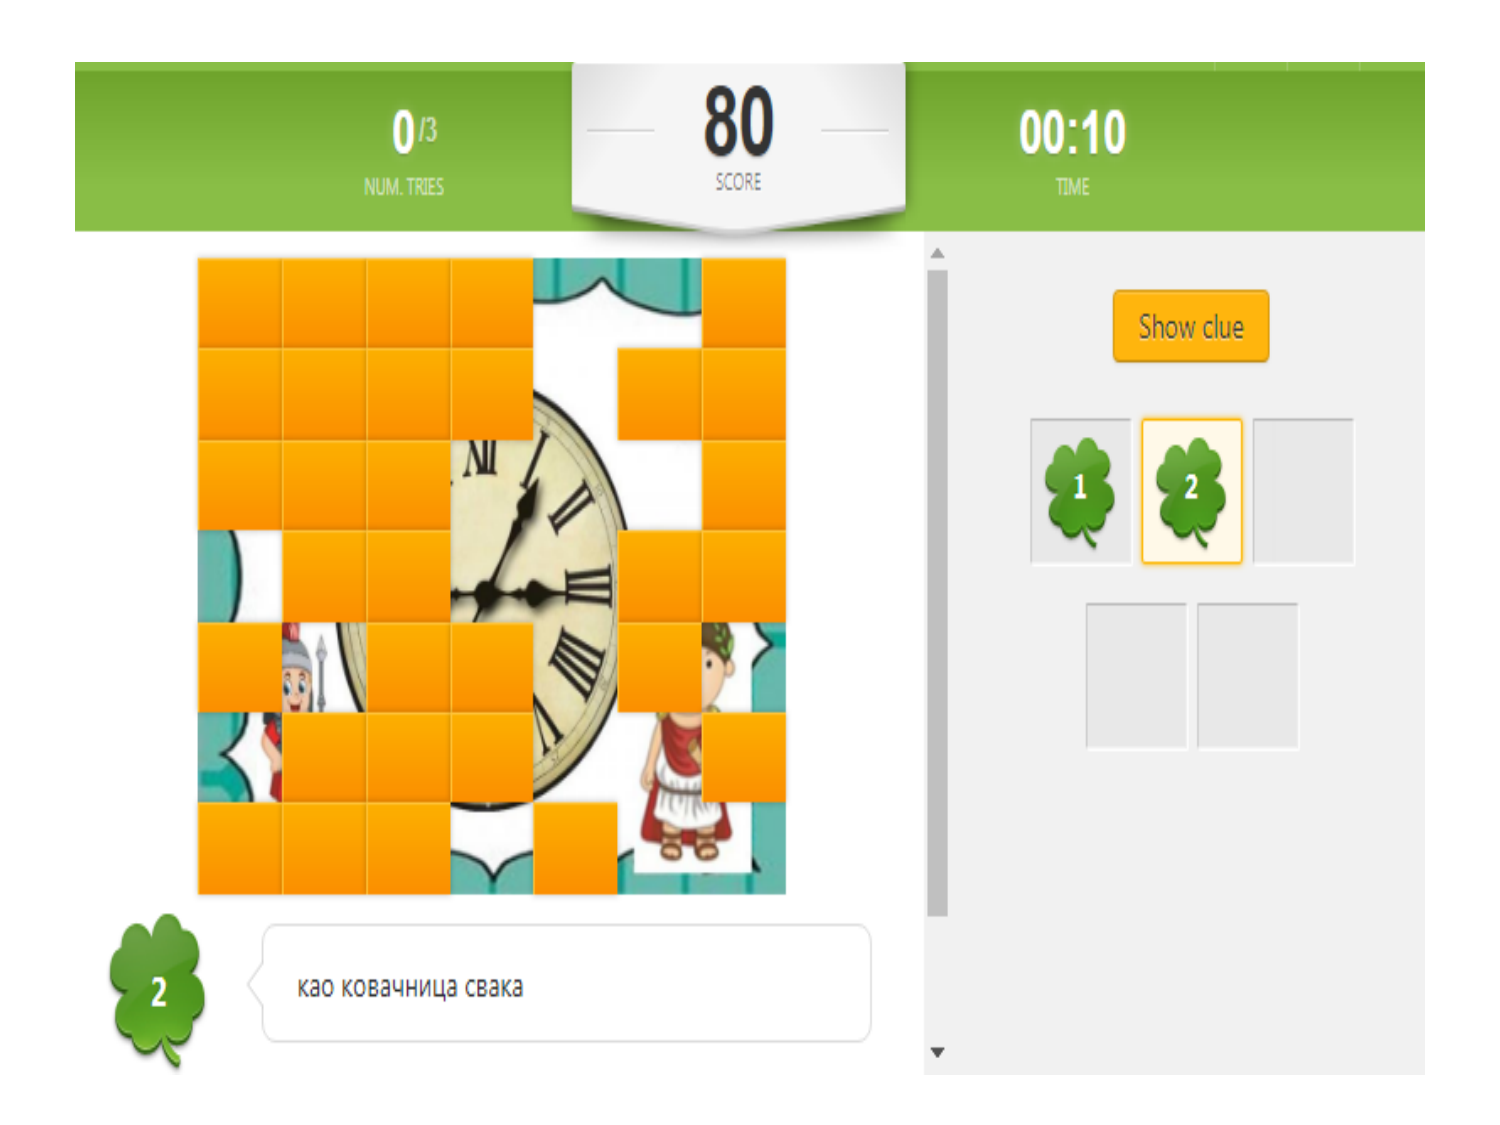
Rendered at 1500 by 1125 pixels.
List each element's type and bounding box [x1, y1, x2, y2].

picture [74, 62, 1426, 1076]
